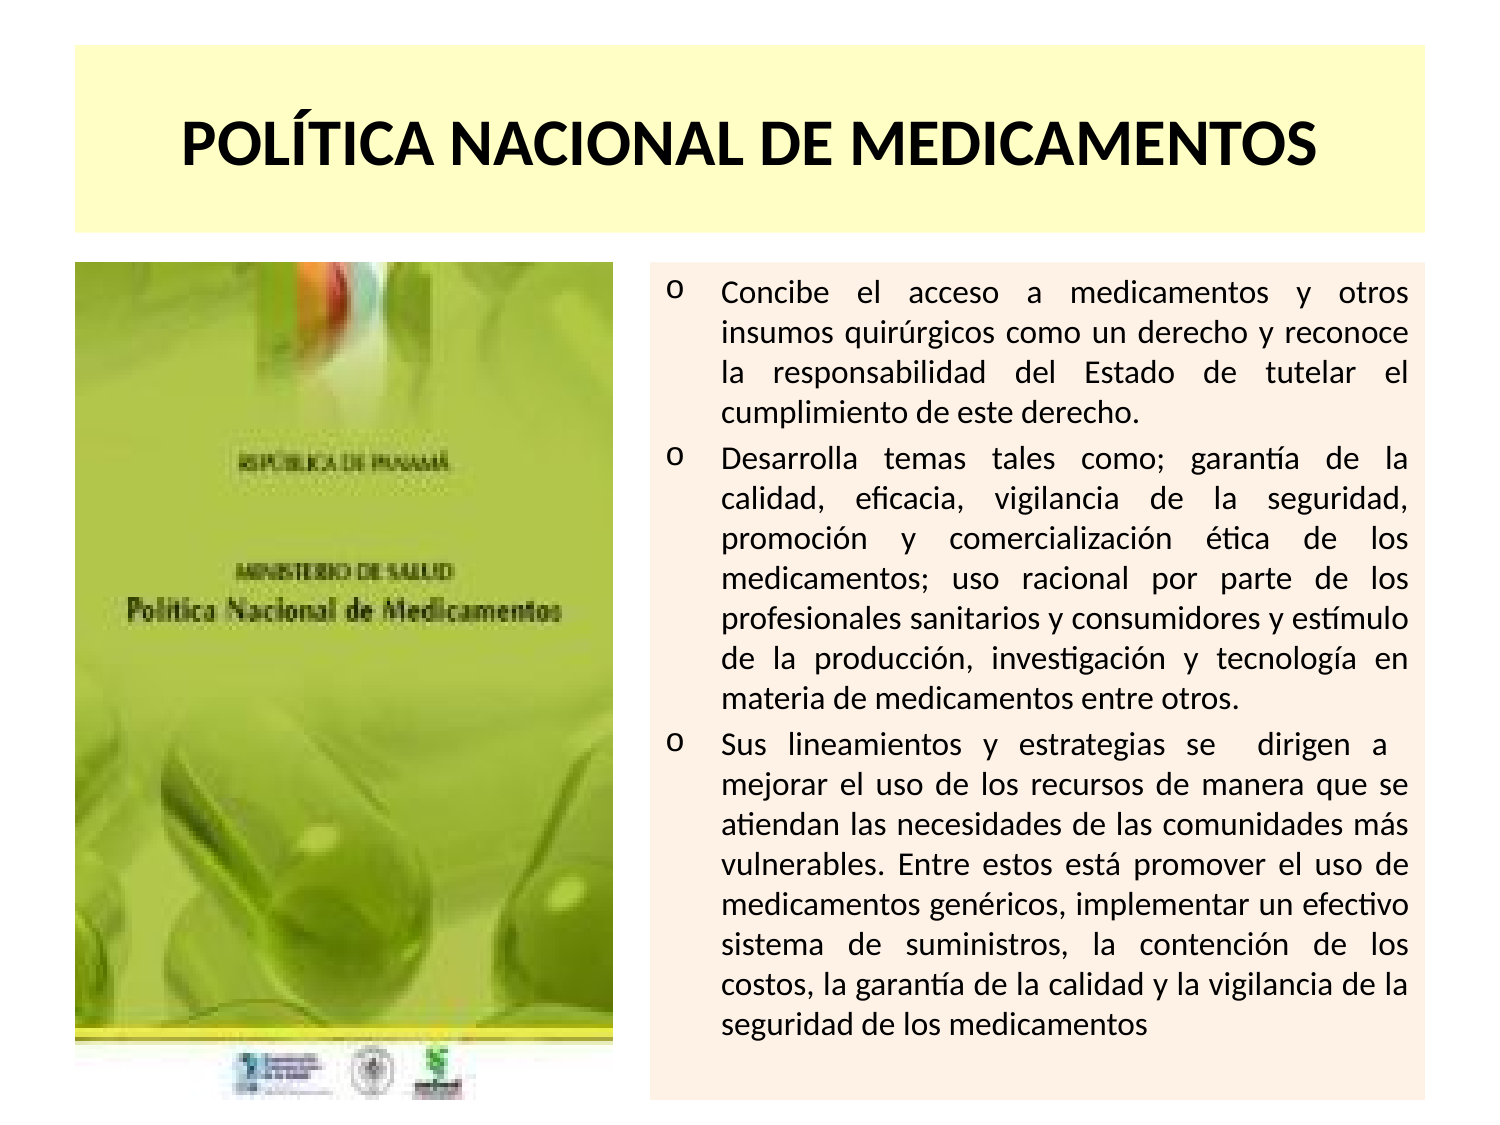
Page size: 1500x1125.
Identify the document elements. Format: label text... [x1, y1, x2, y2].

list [74, 262, 613, 1101]
list Concibe el acceso a medicamentos y otros insumos quirúrgicos como un derecho y reconoce la responsabilidad del Estado de tutelar el cumplimiento de este derecho. Desarrolla temas tales como; garantía de la calidad, eficacia, vigilancia de la seguridad, promoción y comercialización ética de los medicamentos; uso racional por parte de los profesionales sanitarios y consumidores y estímulo de la producción, investigación y tecnología en materia de medicamentos entre otros. Sus lineamientos y estrategias se dirigen a mejorar el uso de los recursos de manera que se atiendan las necesidades de las comunidades más vulnerables. Entre estos está promover el uso de medicamentos genéricos, implementar un efectivo sistema de suministros, la contención de los costos, la garantía de la calidad y la vigilancia de la seguridad de los medicamentos [650, 262, 1425, 1100]
title POLÍTICA NACIONAL DE MEDICAMENTOS [75, 45, 1425, 233]
